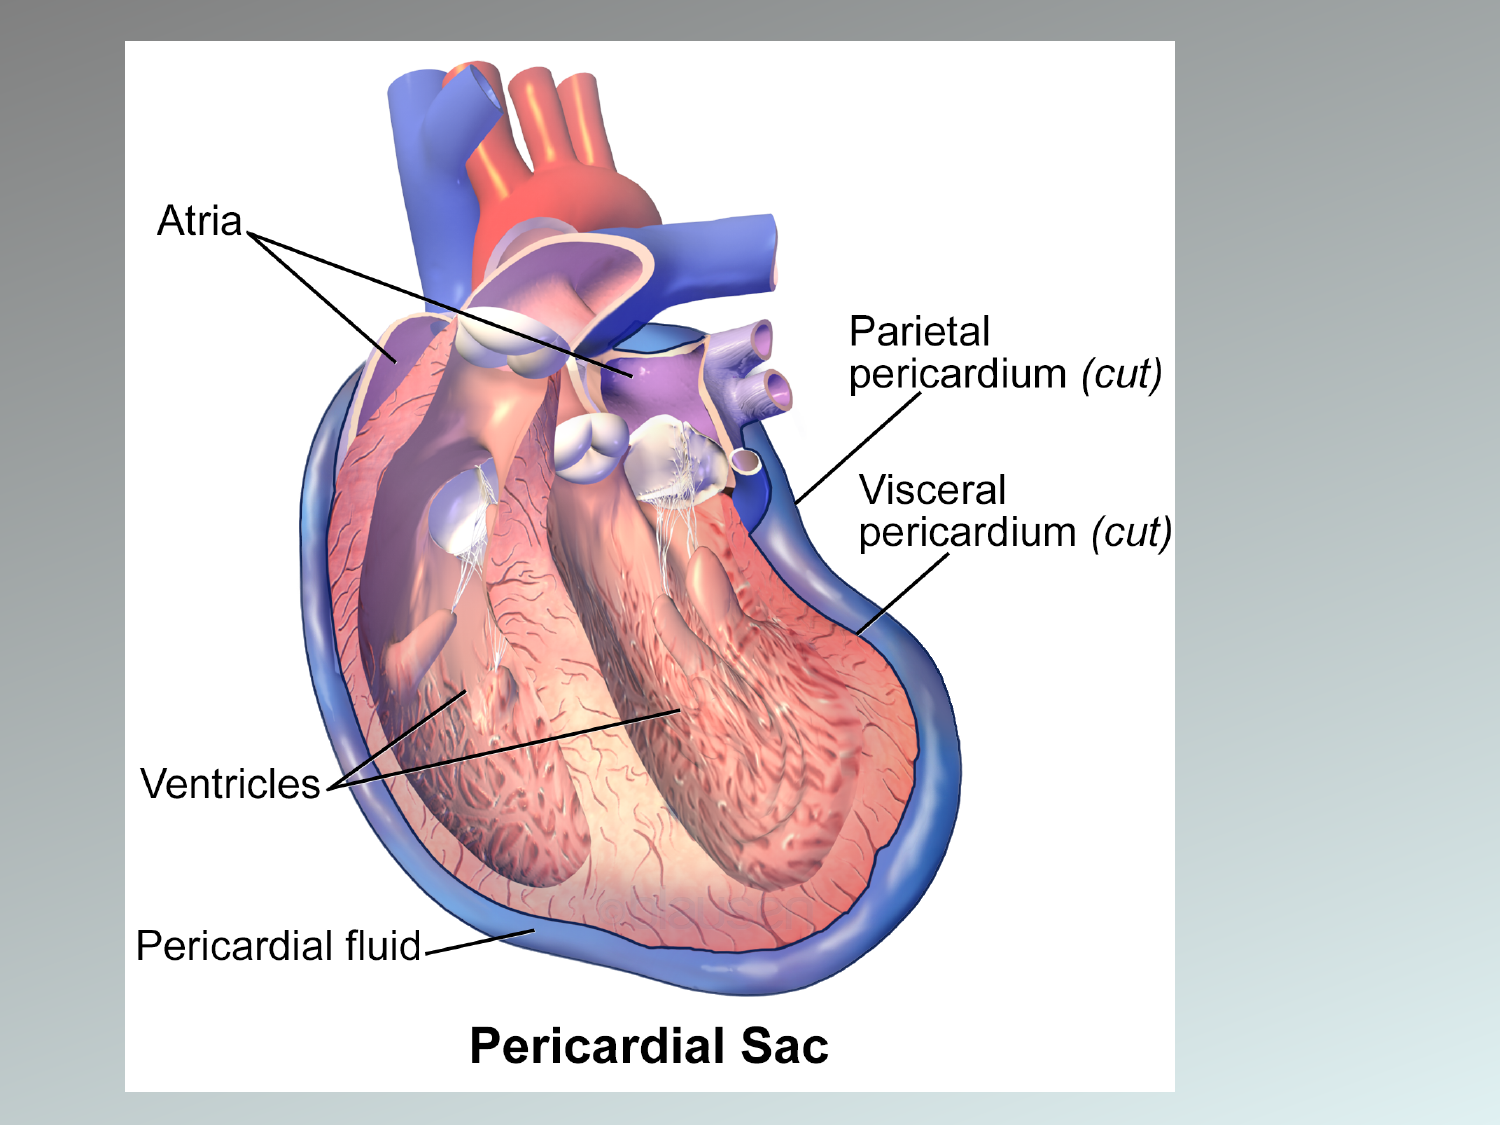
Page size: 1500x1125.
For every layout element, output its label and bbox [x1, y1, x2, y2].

list [124, 41, 1176, 1092]
